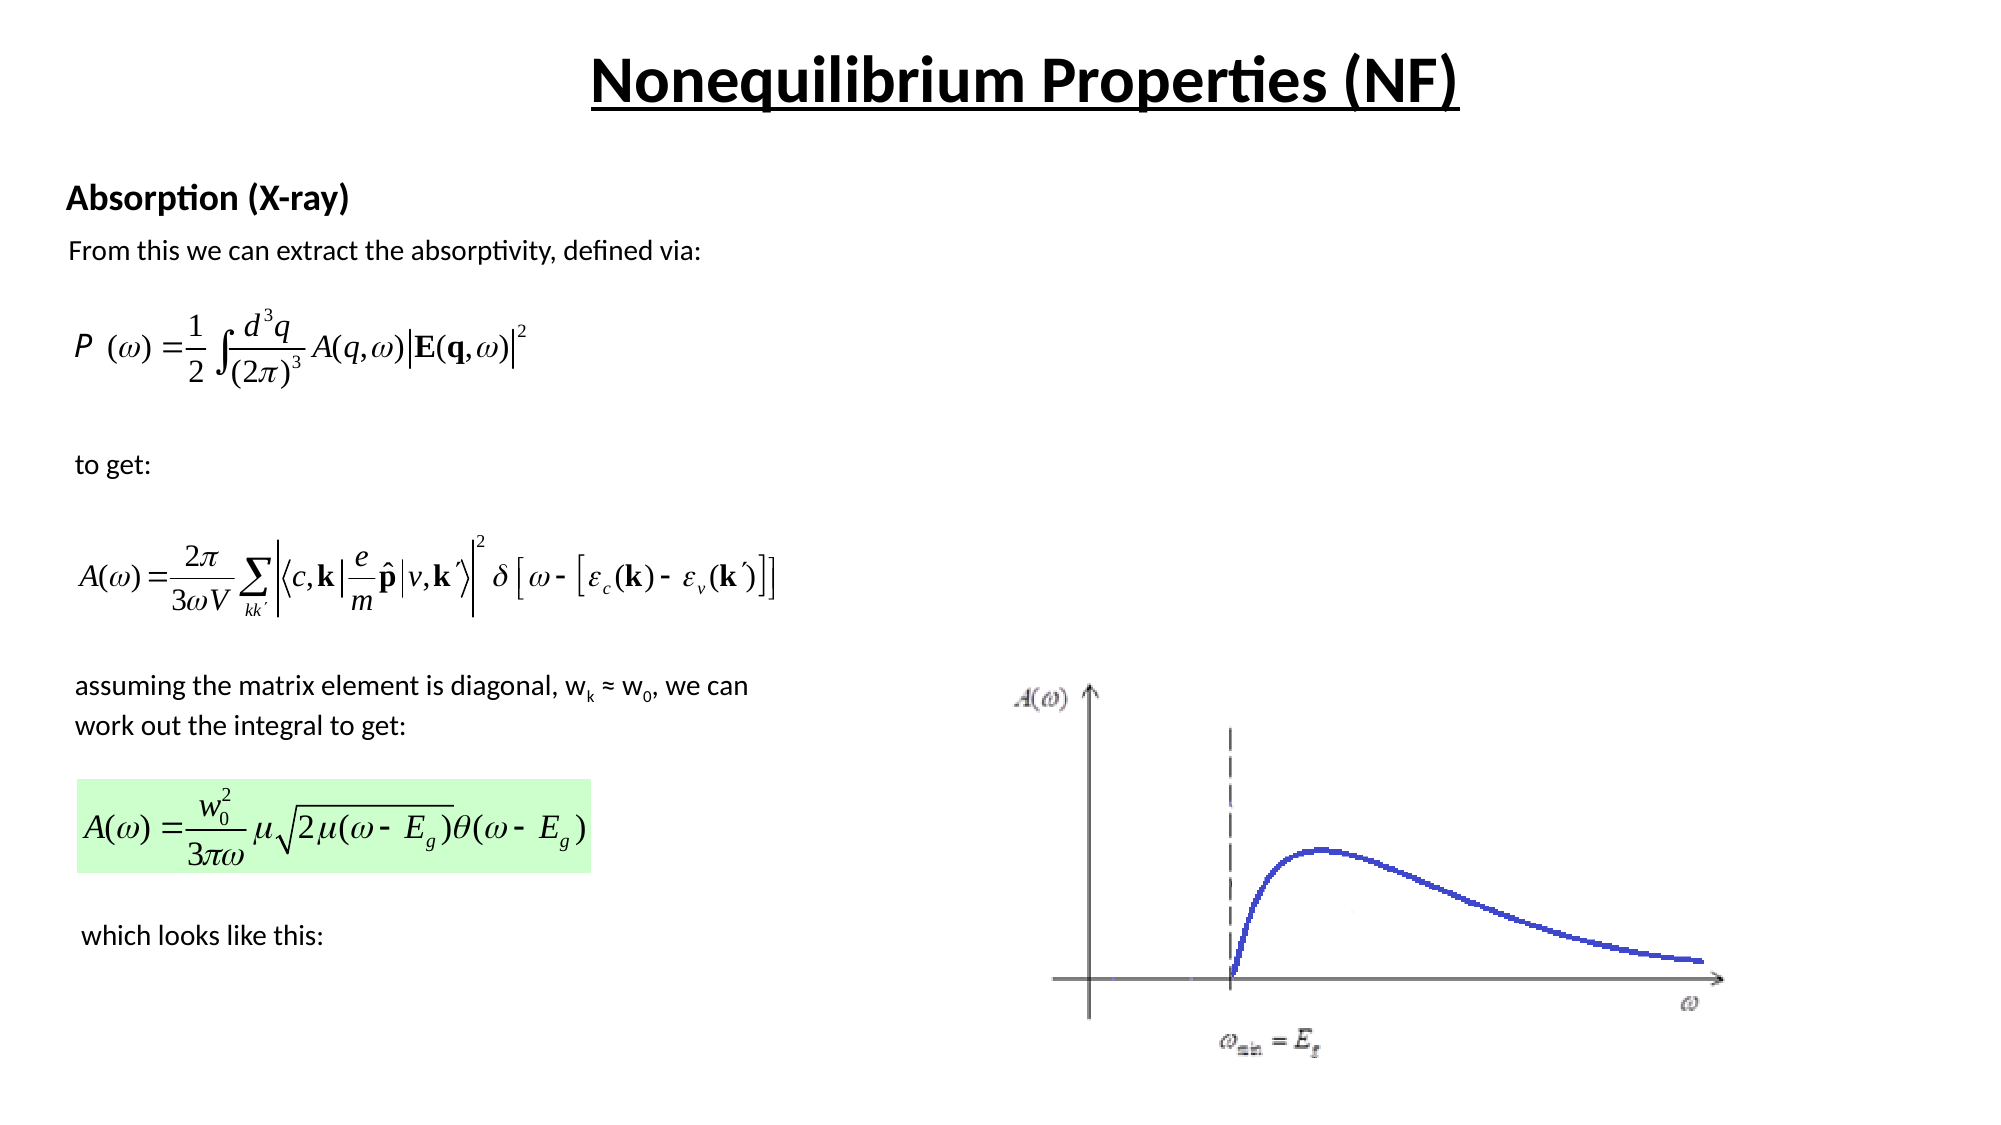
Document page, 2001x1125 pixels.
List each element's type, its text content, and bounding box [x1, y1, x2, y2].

text_box to get: [60, 438, 187, 488]
text_box assuming the matrix element is diagonal, wk ≈ w0, we can work out the integral to get: [60, 658, 818, 749]
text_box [73, 299, 536, 398]
title Nonequilibrium Properties (NF) [519, 24, 1532, 125]
text_box From this we can extract the absorptivity, defined via: [53, 224, 741, 274]
text_box Absorption (X-ray) [51, 165, 404, 226]
picture [999, 672, 1730, 1074]
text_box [76, 778, 592, 873]
text_box which looks like this: [66, 908, 382, 959]
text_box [72, 526, 787, 626]
